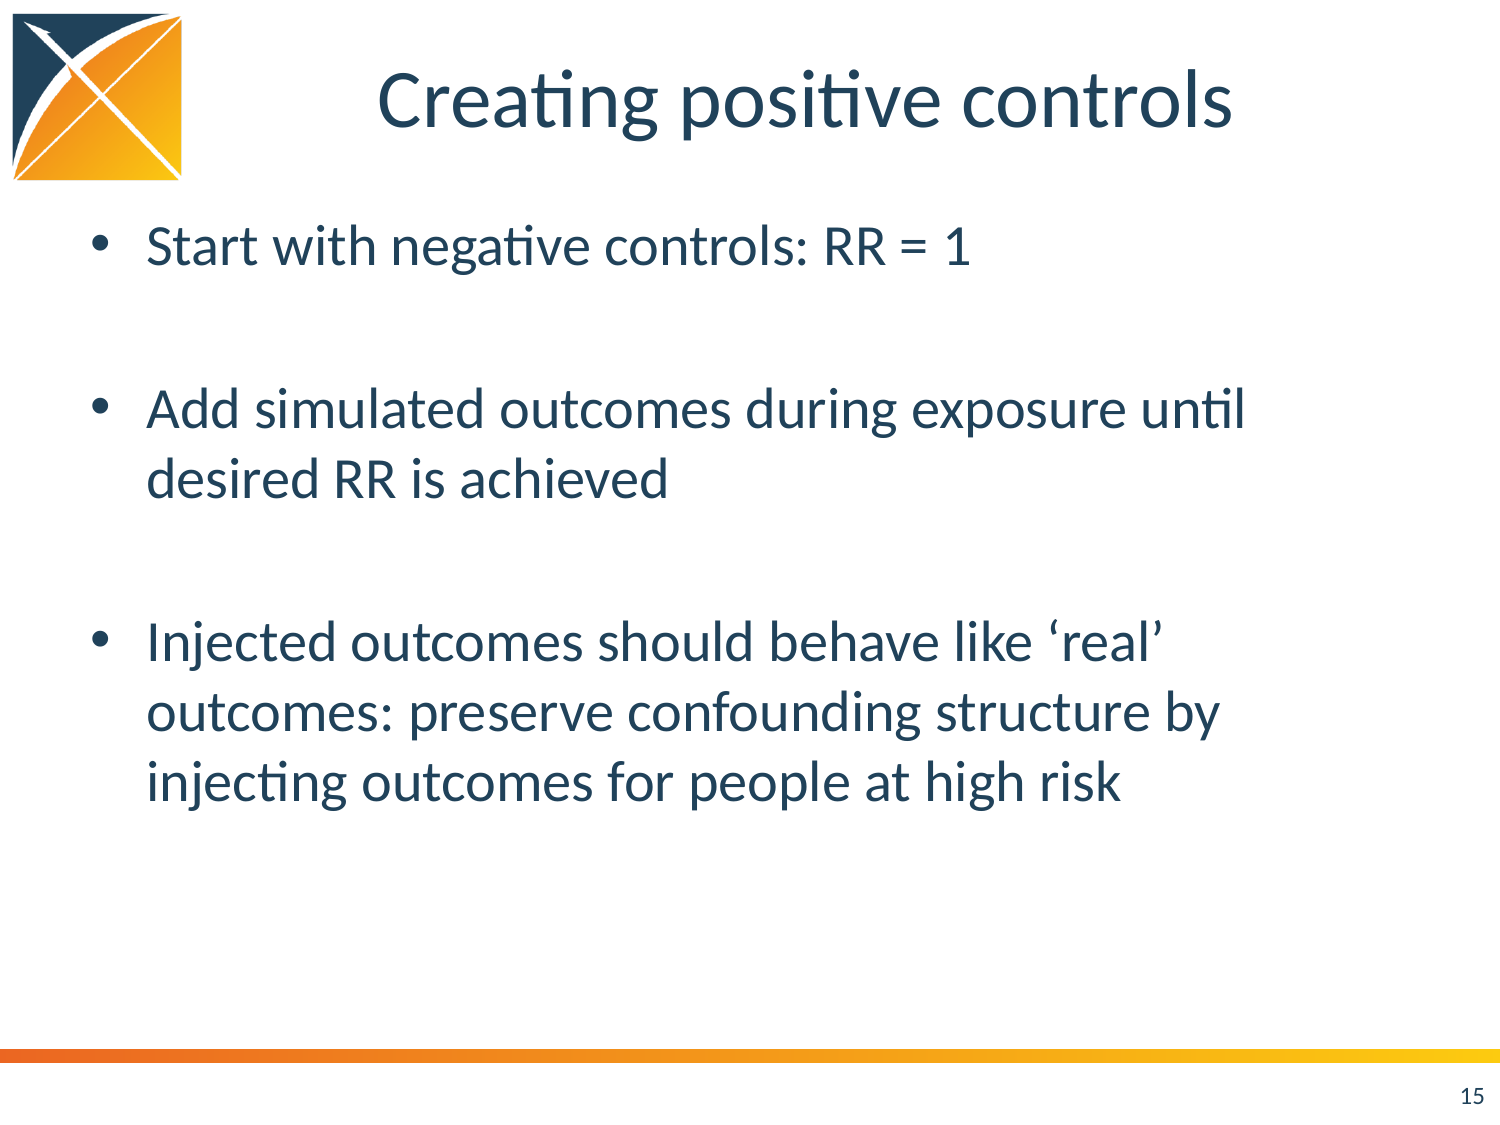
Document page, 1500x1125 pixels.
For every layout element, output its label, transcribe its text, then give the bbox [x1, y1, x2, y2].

list Start with negative controls: RR = 1 Add simulated outcomes during exposure until desired RR is achieved Injected outcomes should behave like ‘real’ outcomes: preserve confounding structure by injecting outcomes for people at high risk [75, 200, 1425, 1005]
slide_number 15 [1149, 1065, 1500, 1125]
title Creating positive controls [187, 24, 1425, 163]
picture [0, 0, 206, 200]
